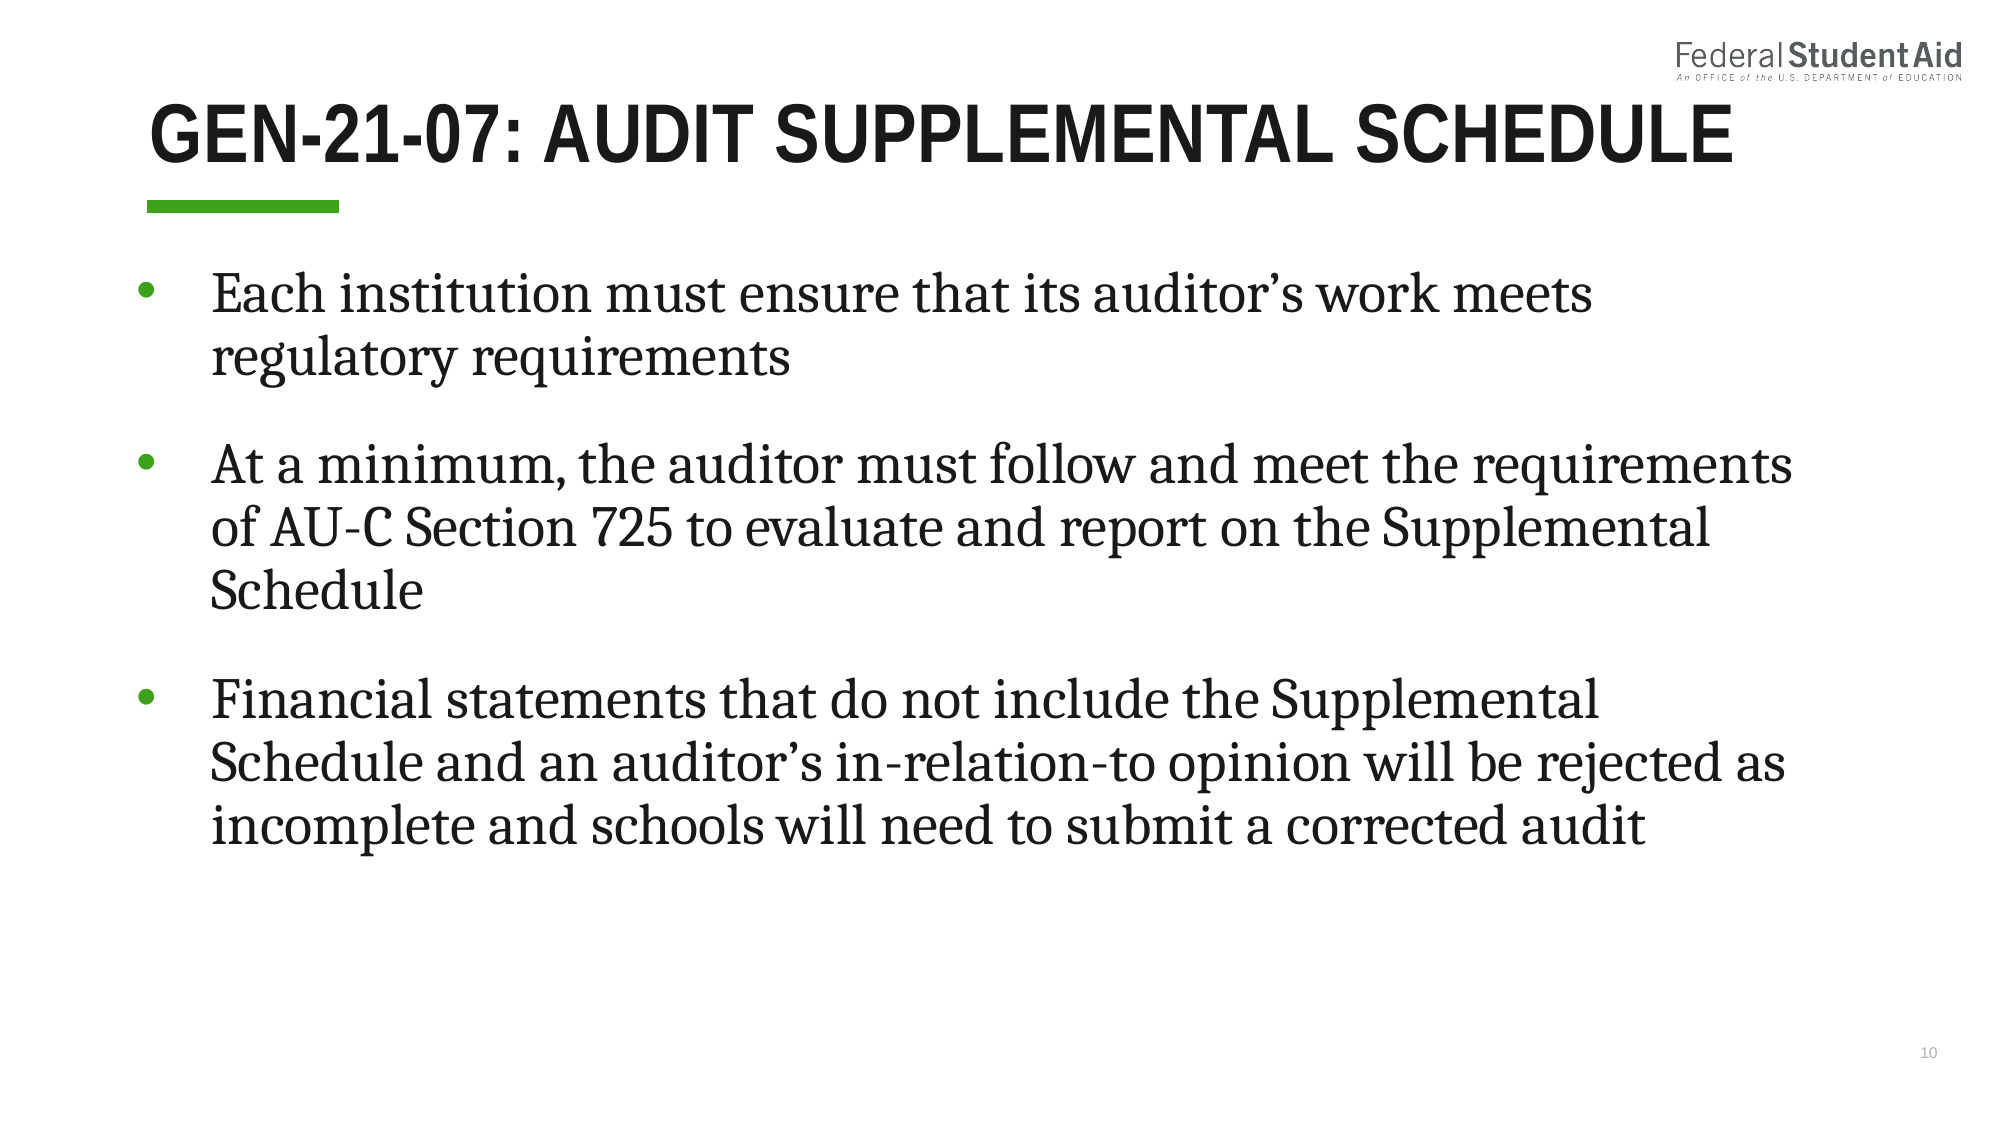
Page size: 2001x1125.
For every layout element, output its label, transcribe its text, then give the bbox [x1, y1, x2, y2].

slide_number 10 [1920, 1042, 1986, 1094]
list Each institution must ensure that its auditor’s work meets regulatory requirements At a minimum, the auditor must follow and meet the requirements of AU-C Section 725 to evaluate and report on the Supplemental Schedule Financial statements that do not include the Supplemental Schedule and an auditor’s in-relation-to opinion will be rejected as incomplete and schools will need to submit a corrected audit [121, 254, 1820, 1043]
title GEN-21-07: Audit Supplemental schedule [149, 57, 1792, 189]
picture [1651, 16, 1986, 106]
